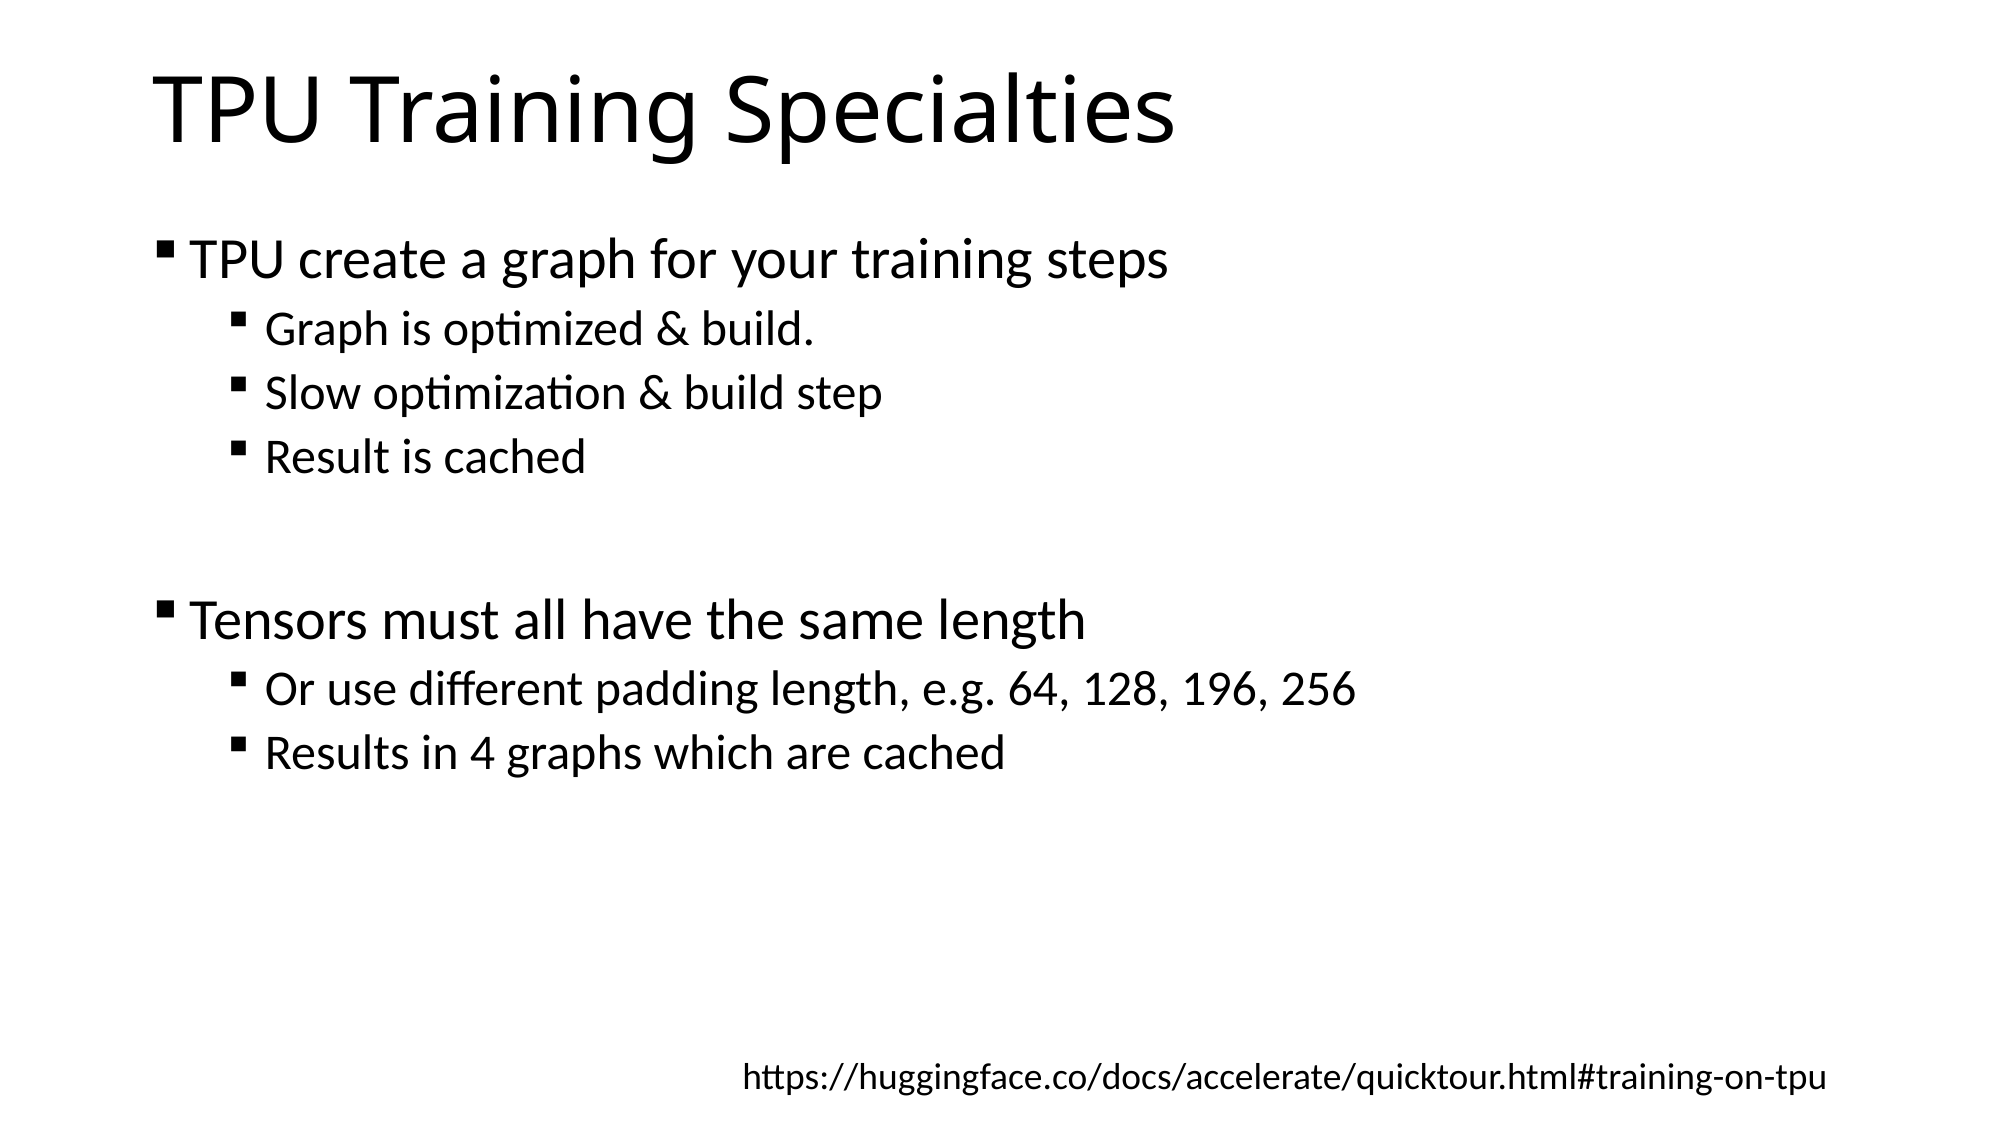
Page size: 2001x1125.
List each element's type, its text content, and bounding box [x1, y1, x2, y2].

text_box https://huggingface.co/docs/accelerate/quicktour.html#training-on-tpu [727, 1045, 1844, 1105]
title TPU Training Specialties [137, 3, 1863, 221]
list TPU create a graph for your training steps Graph is optimized & build. Slow optimization & build step Result is cached Tensors must all have the same length Or use different padding length, e.g. 64, 128, 196, 256 Results in 4 graphs which are cached [137, 221, 1863, 1014]
